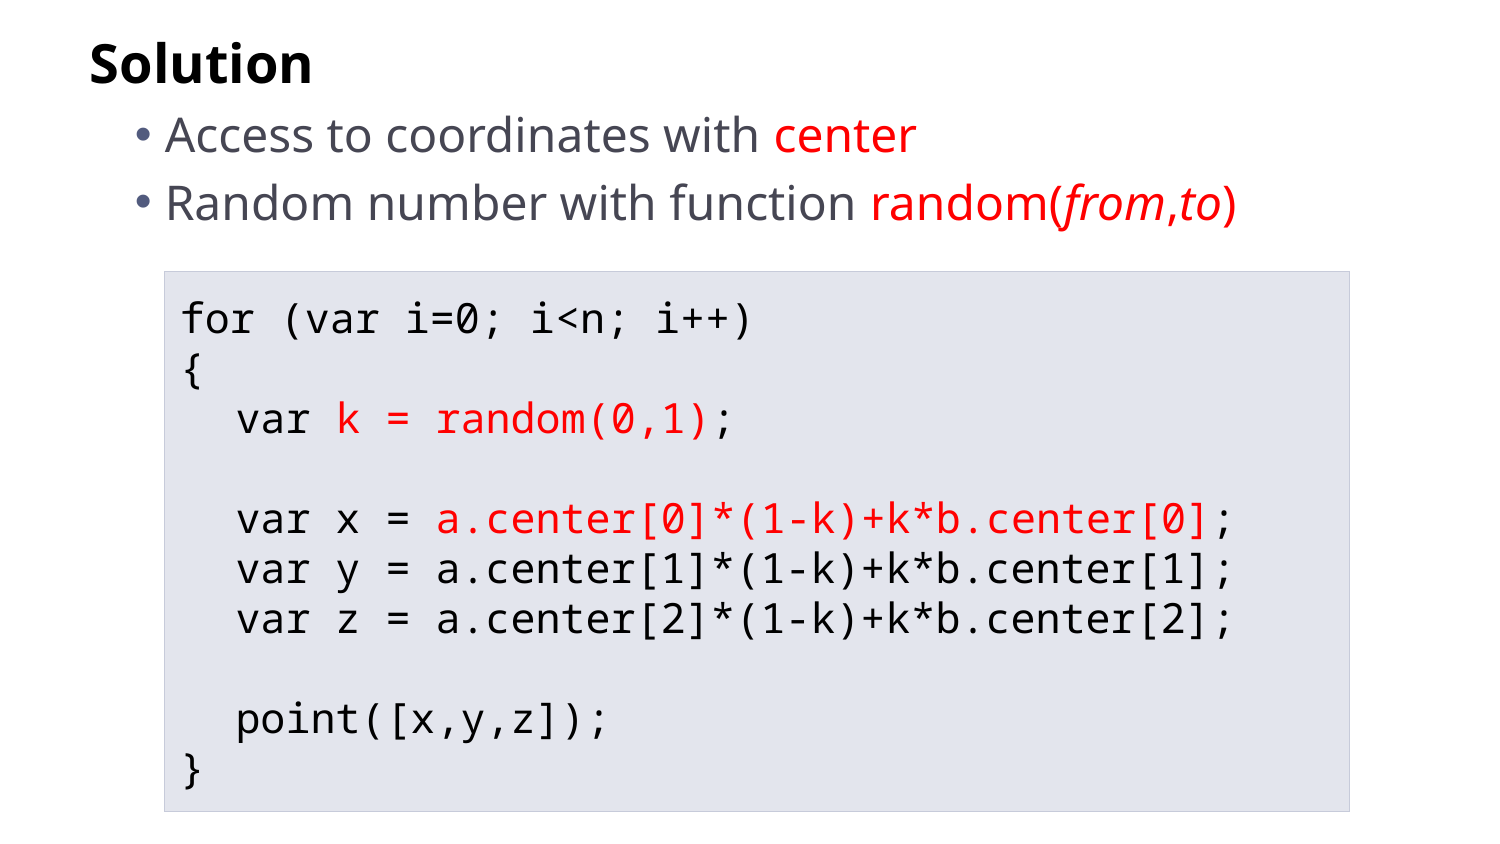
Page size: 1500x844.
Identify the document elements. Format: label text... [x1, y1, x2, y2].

list Solution Access to coordinates with center Random number with function random(from,to) [75, 21, 1475, 835]
text_box for (var i=0; i<n; i++) { var k = random(0,1); var x = a.center[0]*(1-k)+k*b.center[0]; var y = a.center[1]*(1-k)+k*b.center[1]; var z = a.center[2]*(1-k)+k*b.center[2]; point([x,y,z]); } [164, 271, 1350, 812]
